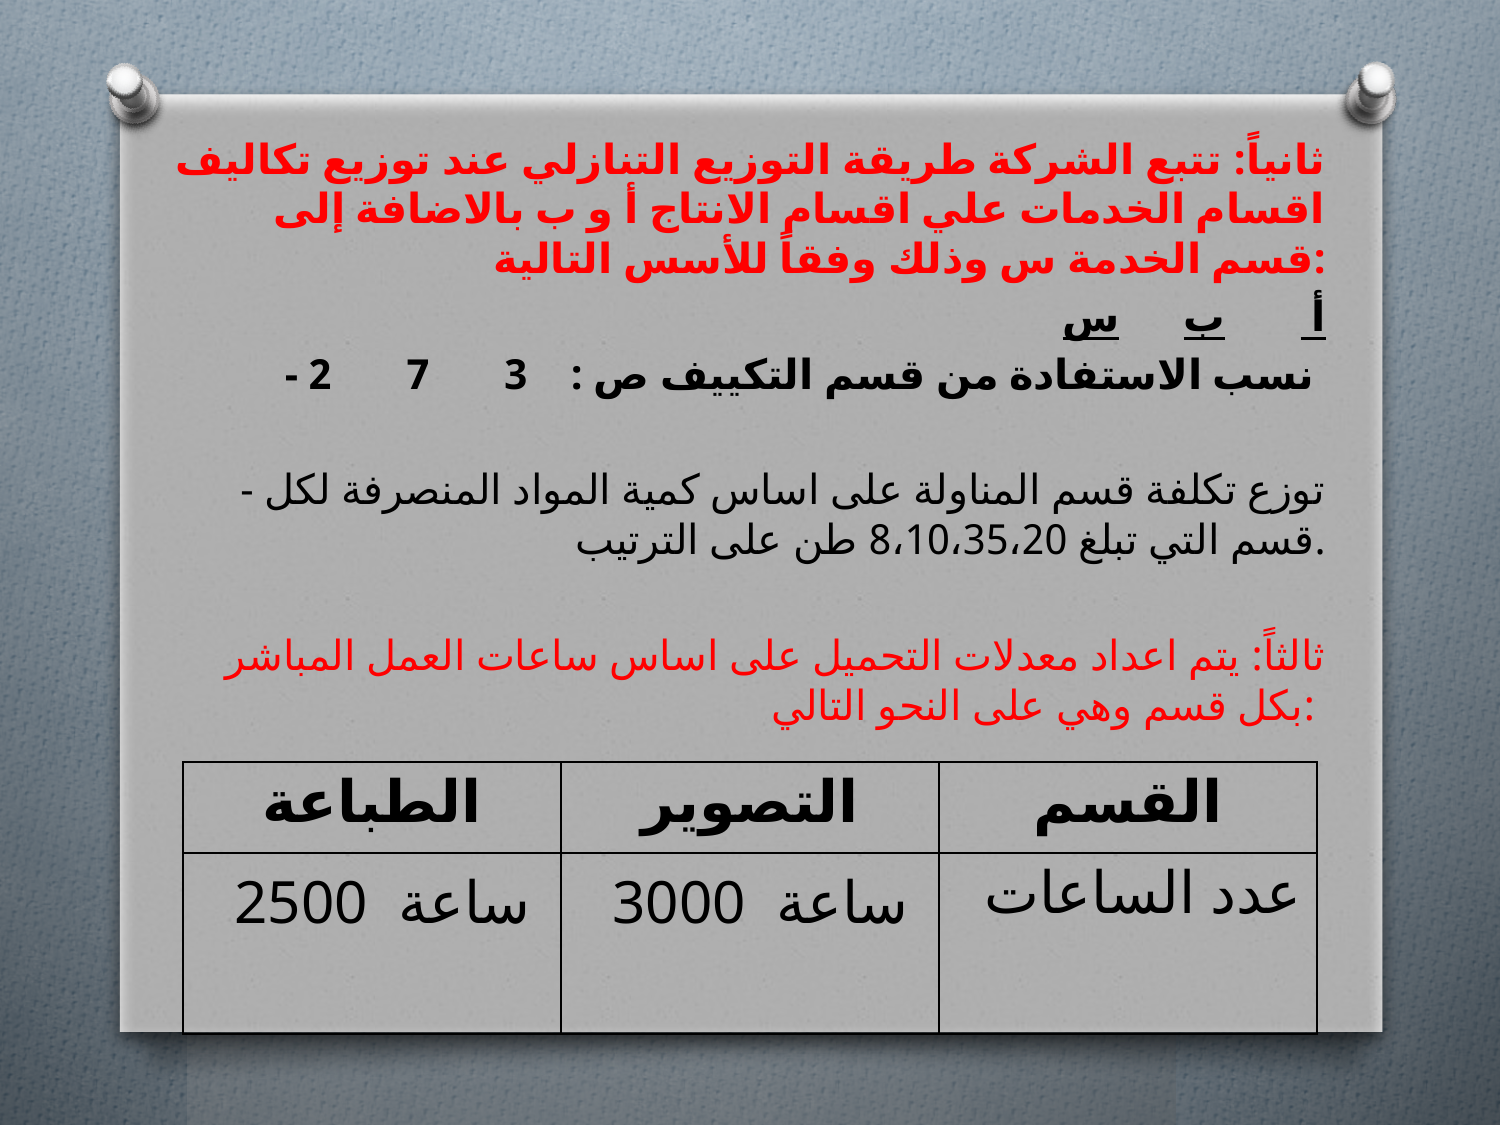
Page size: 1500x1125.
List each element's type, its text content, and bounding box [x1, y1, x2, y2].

table_header التصوير [562, 763, 938, 852]
list ثانياً: تتبع الشركة طريقة التوزيع التنازلي عند توزيع تكاليف اقسام الخدمات علي اقسام الانتاج أ و ب بالاضافة إلى قسم الخدمة س وذلك وفقاً للأسس التالية: أ ب س - نسب الاستفادة من قسم التكييف ص : 3 7 2 - توزع تكلفة قسم المناولة على اساس كمية المواد المنصرفة لكل قسم التي تبلغ 8،10،35،20 طن على الترتيب. ثالثاً: يتم اعداد معدلات التحميل على اساس ساعات العمل المباشر بكل قسم وهي على النحو التالي: [147, 125, 1341, 752]
table_cell 2500 ساعة [184, 854, 560, 1033]
picture [1317, 35, 1439, 156]
table_cell عدد الساعات [940, 854, 1316, 1033]
table_header القسم [940, 763, 1316, 852]
picture [75, 29, 198, 147]
table_cell 3000 ساعة [562, 854, 938, 1033]
table_header الطباعة [184, 763, 560, 852]
